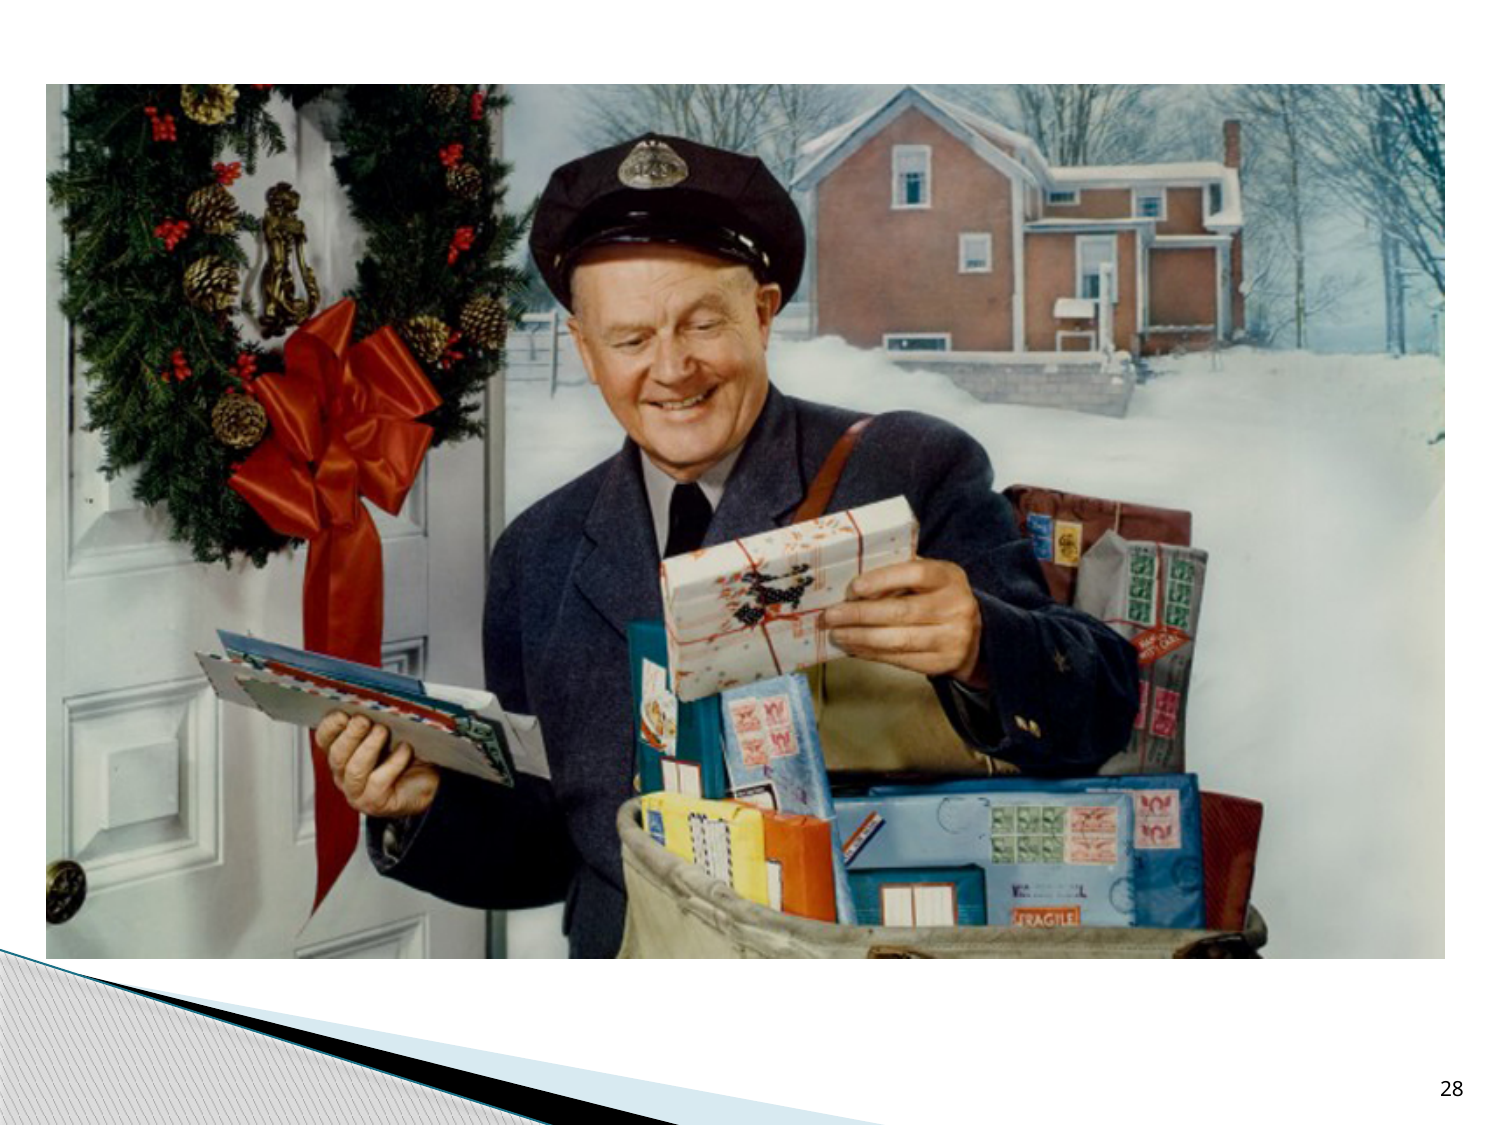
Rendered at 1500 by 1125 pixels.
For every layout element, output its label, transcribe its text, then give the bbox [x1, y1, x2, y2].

picture [46, 84, 1445, 959]
slide_number 28 [1418, 1051, 1479, 1112]
